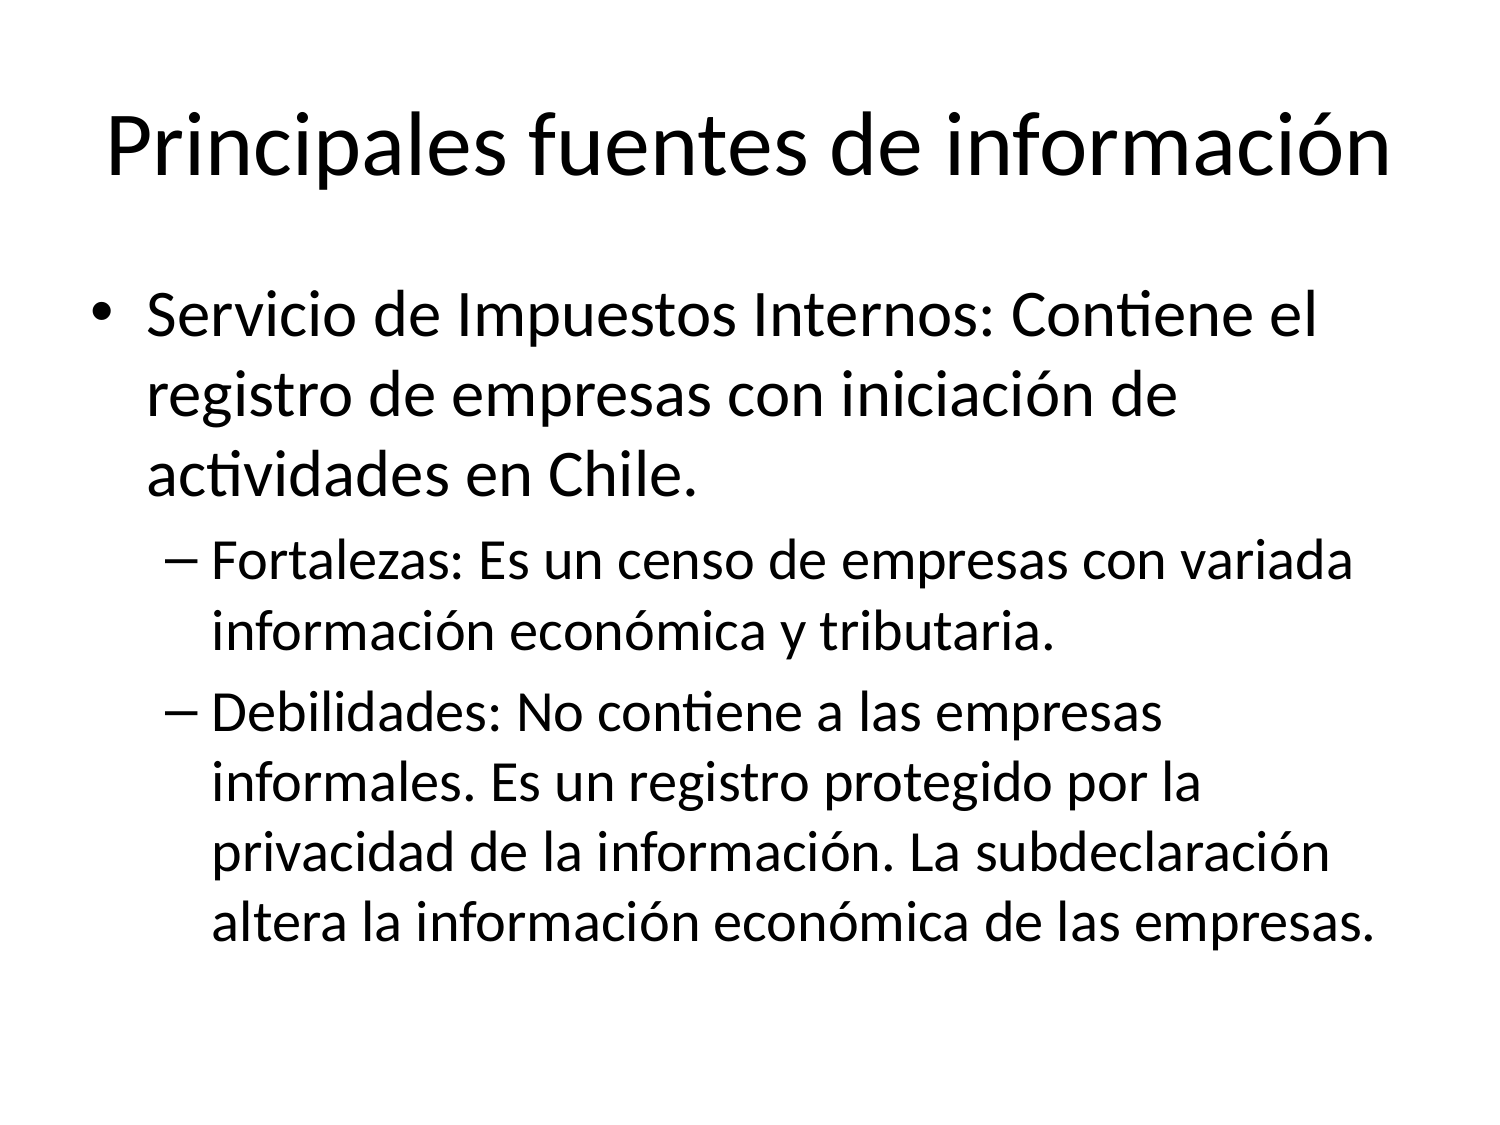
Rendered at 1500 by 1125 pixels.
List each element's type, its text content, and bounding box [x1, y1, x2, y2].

list Servicio de Impuestos Internos: Contiene el registro de empresas con iniciación de actividades en Chile. Fortalezas: Es un censo de empresas con variada información económica y tributaria. Debilidades: No contiene a las empresas informales. Es un registro protegido por la privacidad de la información. La subdeclaración altera la información económica de las empresas. [75, 262, 1425, 1005]
title Principales fuentes de información [75, 45, 1425, 233]
